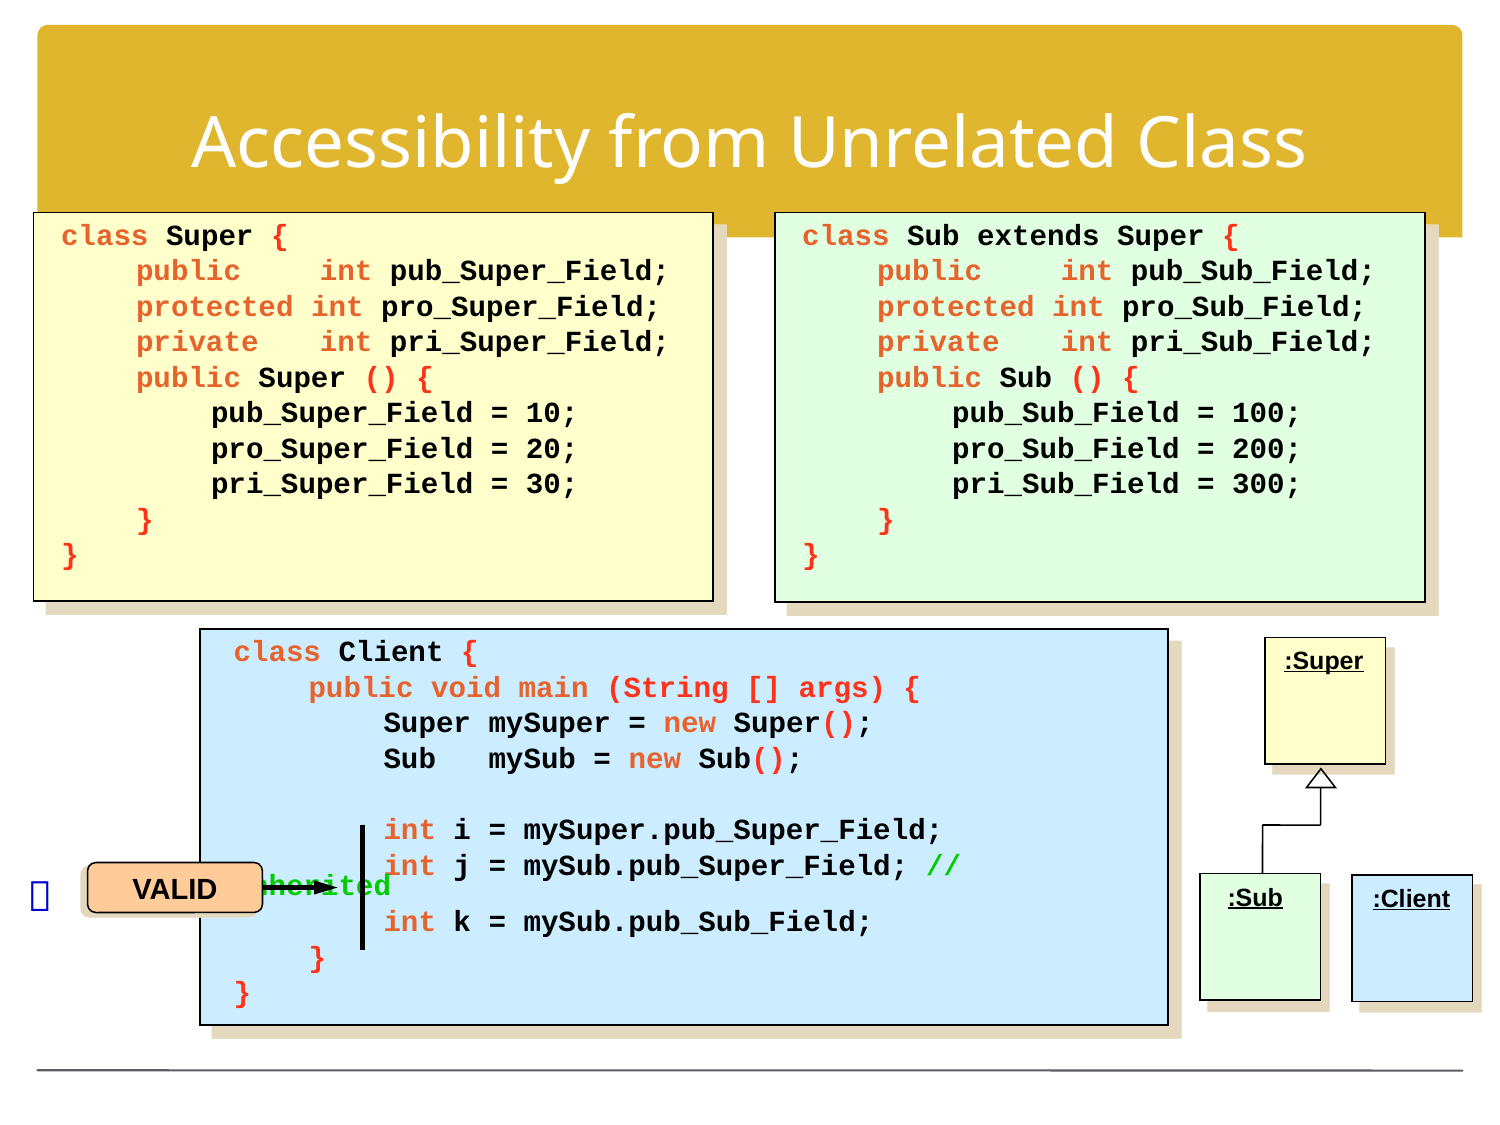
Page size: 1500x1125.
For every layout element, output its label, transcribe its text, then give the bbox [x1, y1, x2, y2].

title Accessibility from Unrelated Class [49, 44, 1451, 233]
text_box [199, 628, 1169, 1028]
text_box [87, 862, 338, 913]
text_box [33, 212, 714, 608]
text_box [774, 212, 1426, 608]
text_box  [12, 862, 75, 903]
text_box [1199, 637, 1473, 1002]
